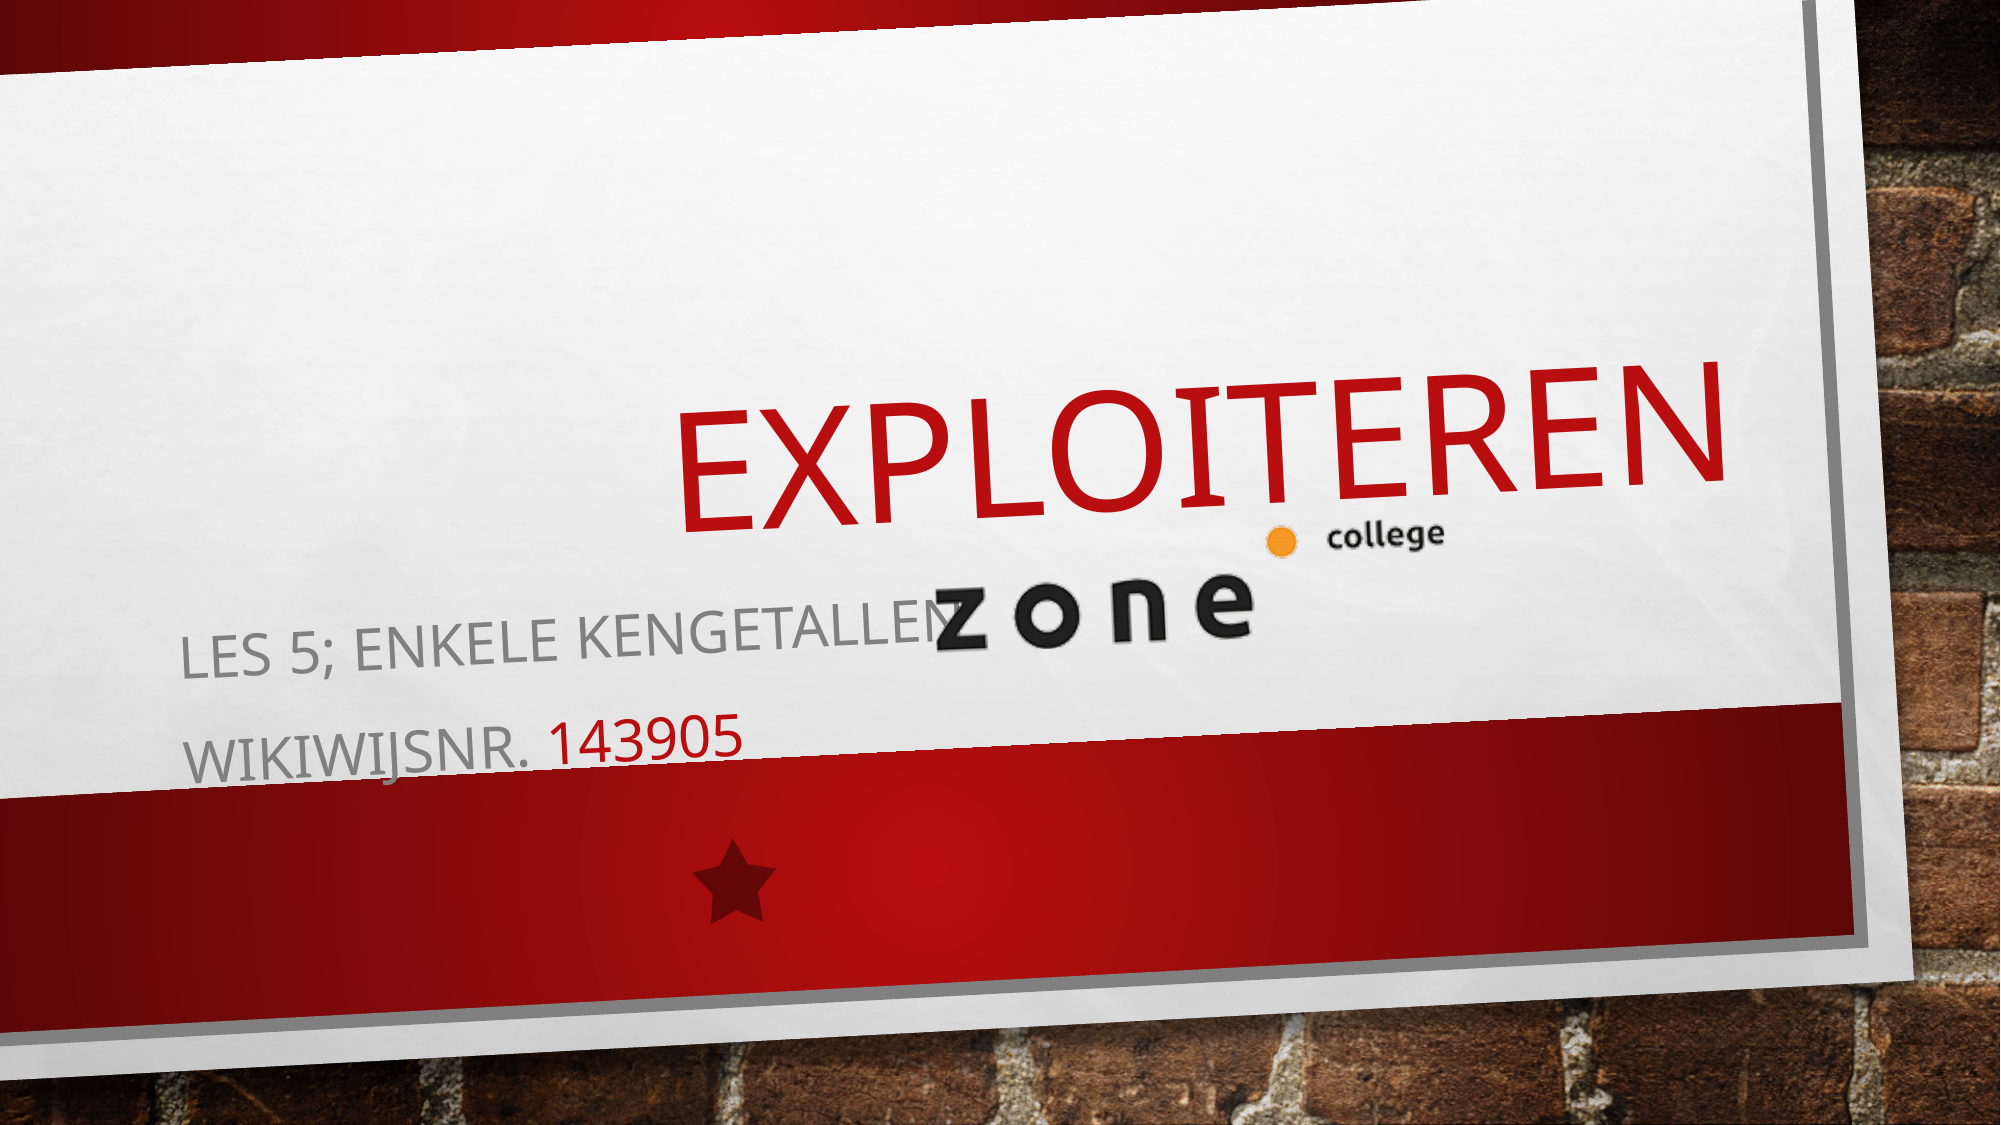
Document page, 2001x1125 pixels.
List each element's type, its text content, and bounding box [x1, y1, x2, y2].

picture [0, 0, 2000, 1125]
picture [932, 517, 1448, 653]
subtitle Les 5; enkele kengetallen Wikiwijsnr. 143905 [159, 517, 1768, 790]
title exploiteren [135, 67, 1758, 605]
